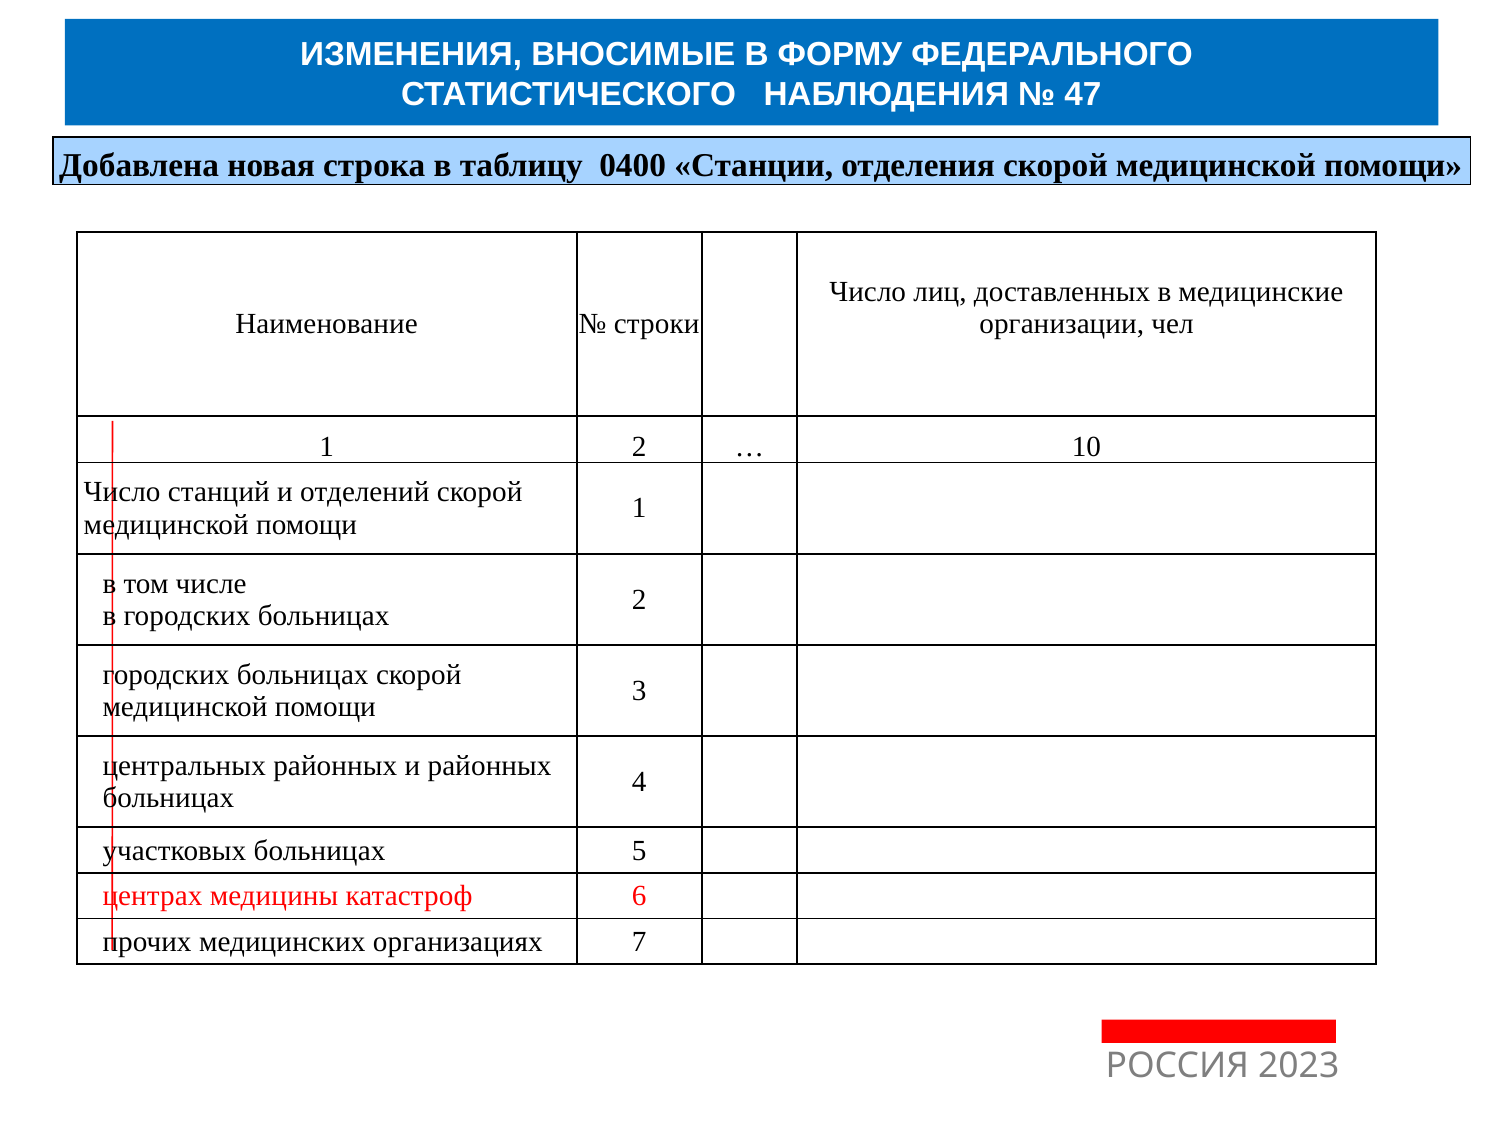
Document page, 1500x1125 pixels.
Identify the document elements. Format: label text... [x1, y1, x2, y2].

table_cell участковых больницах [78, 828, 576, 872]
table_cell 1 [78, 417, 576, 462]
table_cell центрах медицины катастроф [78, 874, 576, 918]
table_cell 2 [578, 417, 701, 462]
table_cell [703, 646, 796, 735]
table_cell прочих медицинских организациях [78, 919, 576, 963]
table_cell [703, 874, 796, 918]
table_cell в том числе в городских больницах [78, 555, 576, 644]
table_cell [703, 828, 796, 872]
table_cell 10 [798, 417, 1375, 462]
table_cell [798, 463, 1375, 553]
table_cell 6 [578, 874, 701, 918]
text_box [1101, 1019, 1336, 1043]
table_cell [703, 737, 796, 826]
table_cell [798, 737, 1375, 826]
table_cell [798, 919, 1375, 963]
text_box Добавлена новая строка в таблицу 0400 «Станции, отделения скорой медицинской помощи» [53, 137, 1471, 185]
table_header № строки [578, 233, 701, 415]
text_box [88, 185, 1436, 193]
subtitle РОССИЯ 2023 [1089, 1042, 1372, 1114]
table_cell [703, 463, 796, 553]
table_cell Число станций и отделений скорой медицинской помощи [78, 463, 576, 553]
table_cell [703, 919, 796, 963]
table_cell [798, 874, 1375, 918]
table_header Число лиц, доставленных в медицинские организации, чел [798, 233, 1375, 415]
table_cell … [703, 417, 796, 462]
table_cell [798, 646, 1375, 735]
table_cell 5 [578, 828, 701, 872]
table_cell [798, 828, 1375, 872]
table_cell [703, 555, 796, 644]
table_header Наименование [78, 233, 576, 415]
table_cell городских больницах скорой медицинской помощи [78, 646, 576, 735]
table_cell 2 [578, 555, 701, 644]
table_cell 1 [578, 463, 701, 553]
table_header [703, 233, 796, 415]
table_cell 7 [578, 919, 701, 963]
text_box ИЗМЕНЕНИЯ, ВНОСИМЫЕ В ФОРМУ ФЕДЕРАЛЬНОГО СТАТИСТИЧЕСКОГО НАБЛЮДЕНИЯ № 47 [63, 17, 1441, 128]
table_cell 4 [578, 737, 701, 826]
table_cell центральных районных и районных больницах [78, 737, 576, 826]
table_cell 3 [578, 646, 701, 735]
table_cell [798, 555, 1375, 644]
